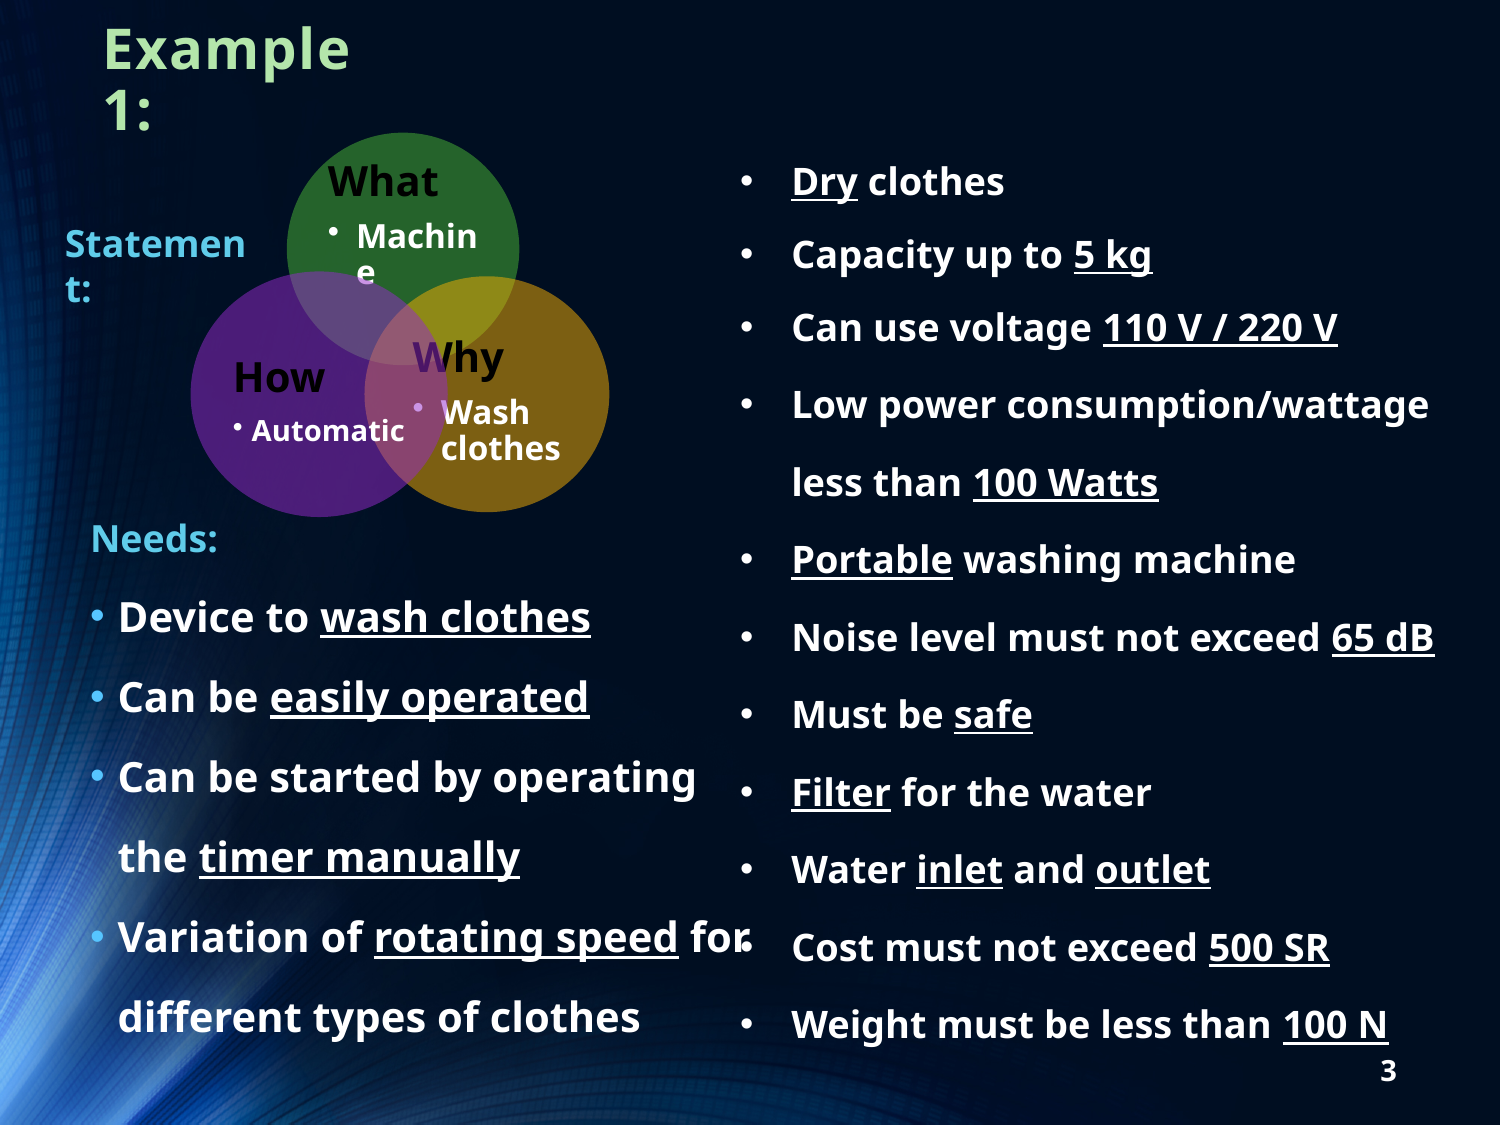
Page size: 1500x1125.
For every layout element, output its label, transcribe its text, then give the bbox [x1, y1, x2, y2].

picture [0, 0, 1500, 1125]
slide_number 3 [1308, 1073, 1413, 1096]
list Needs: Device to wash clothes Can be easily operated Can be started by operating the timer manually Variation of rotating speed for different types of clothes [75, 512, 724, 1063]
title Example 1: [87, 50, 425, 124]
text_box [49, 124, 663, 525]
text_box Dry clothes Capacity up to 5 kg Can use voltage 110 V / 220 V Low power consumption/wattage less than 100 Watts Portable washing machine Noise level must not exceed 65 dB Must be safe Filter for the water Water inlet and outlet Cost must not exceed 500 SR Weight must be less than 100 N [724, 122, 1475, 1073]
